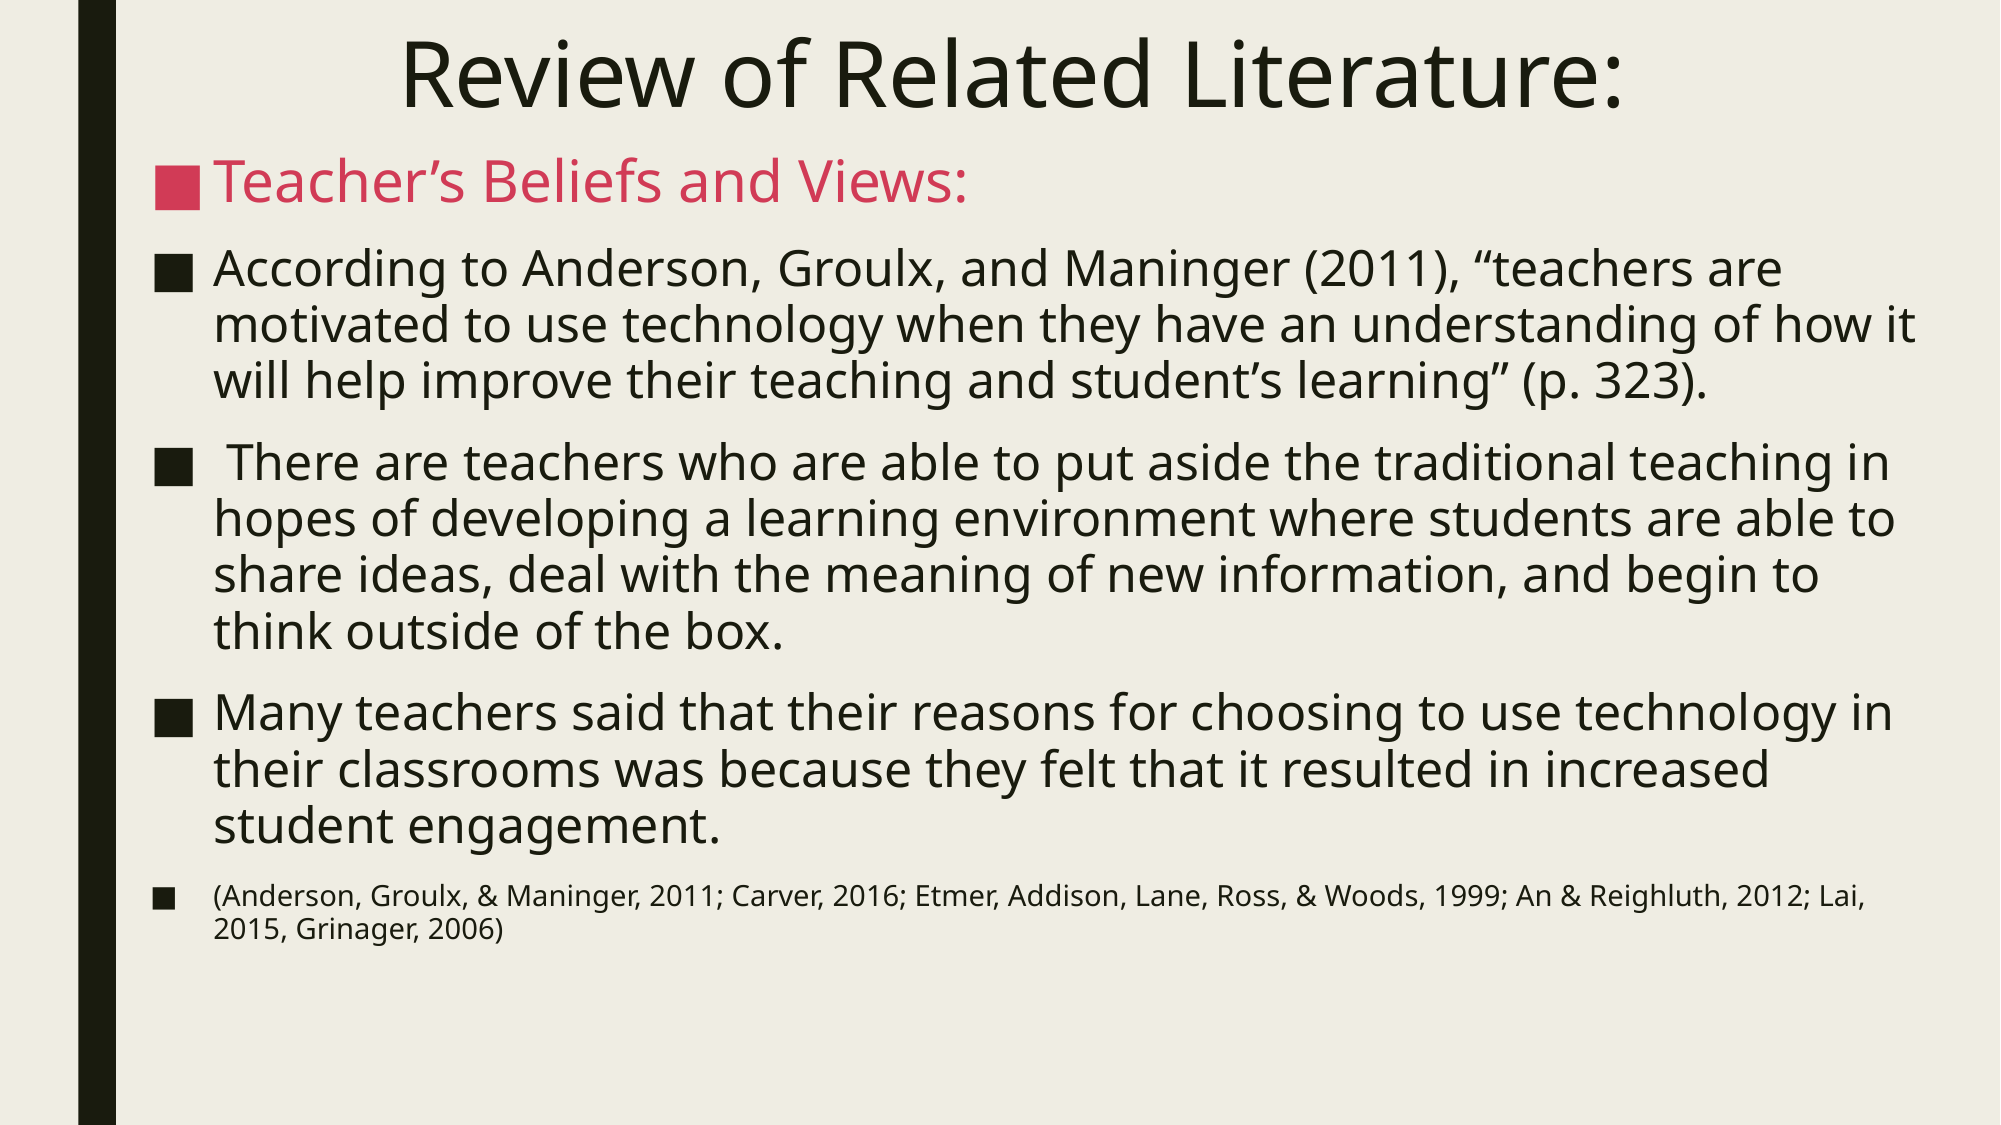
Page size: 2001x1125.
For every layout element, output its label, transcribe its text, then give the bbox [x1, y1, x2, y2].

list Teacher’s Beliefs and Views: According to Anderson, Groulx, and Maninger (2011), “teachers are motivated to use technology when they have an understanding of how it will help improve their teaching and student’s learning” (p. 323). There are teachers who are able to put aside the traditional teaching in hopes of developing a learning environment where students are able to share ideas, deal with the meaning of new information, and begin to think outside of the box. Many teachers said that their reasons for choosing to use technology in their classrooms was because they felt that it resulted in increased student engagement. (Anderson, Groulx, & Maninger, 2011; Carver, 2016; Etmer, Addison, Lane, Ross, & Woods, 1999; An & Reighluth, 2012; Lai, 2015, Grinager, 2006) [135, 142, 1963, 1075]
title Review of Related Literature: [225, 21, 1800, 142]
